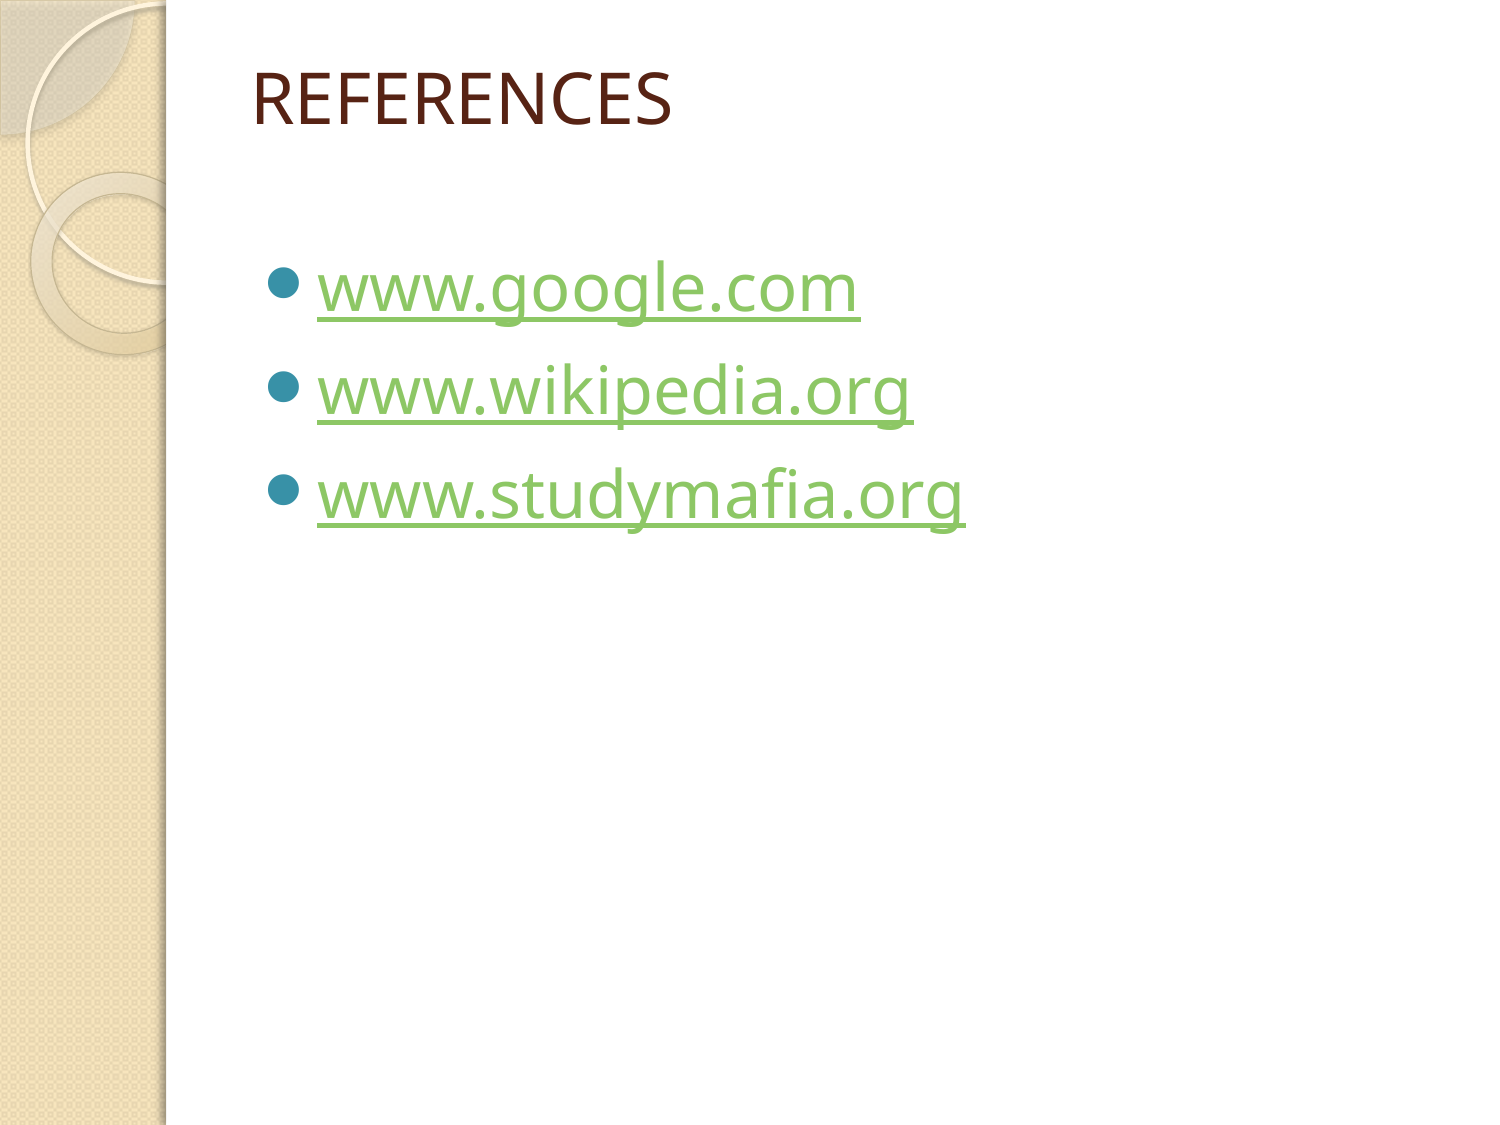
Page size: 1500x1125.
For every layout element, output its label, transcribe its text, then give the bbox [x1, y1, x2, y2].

list www.google.com www.wikipedia.org www.studymafia.org [235, 237, 1466, 1025]
title REFERENCES [235, 45, 1466, 233]
